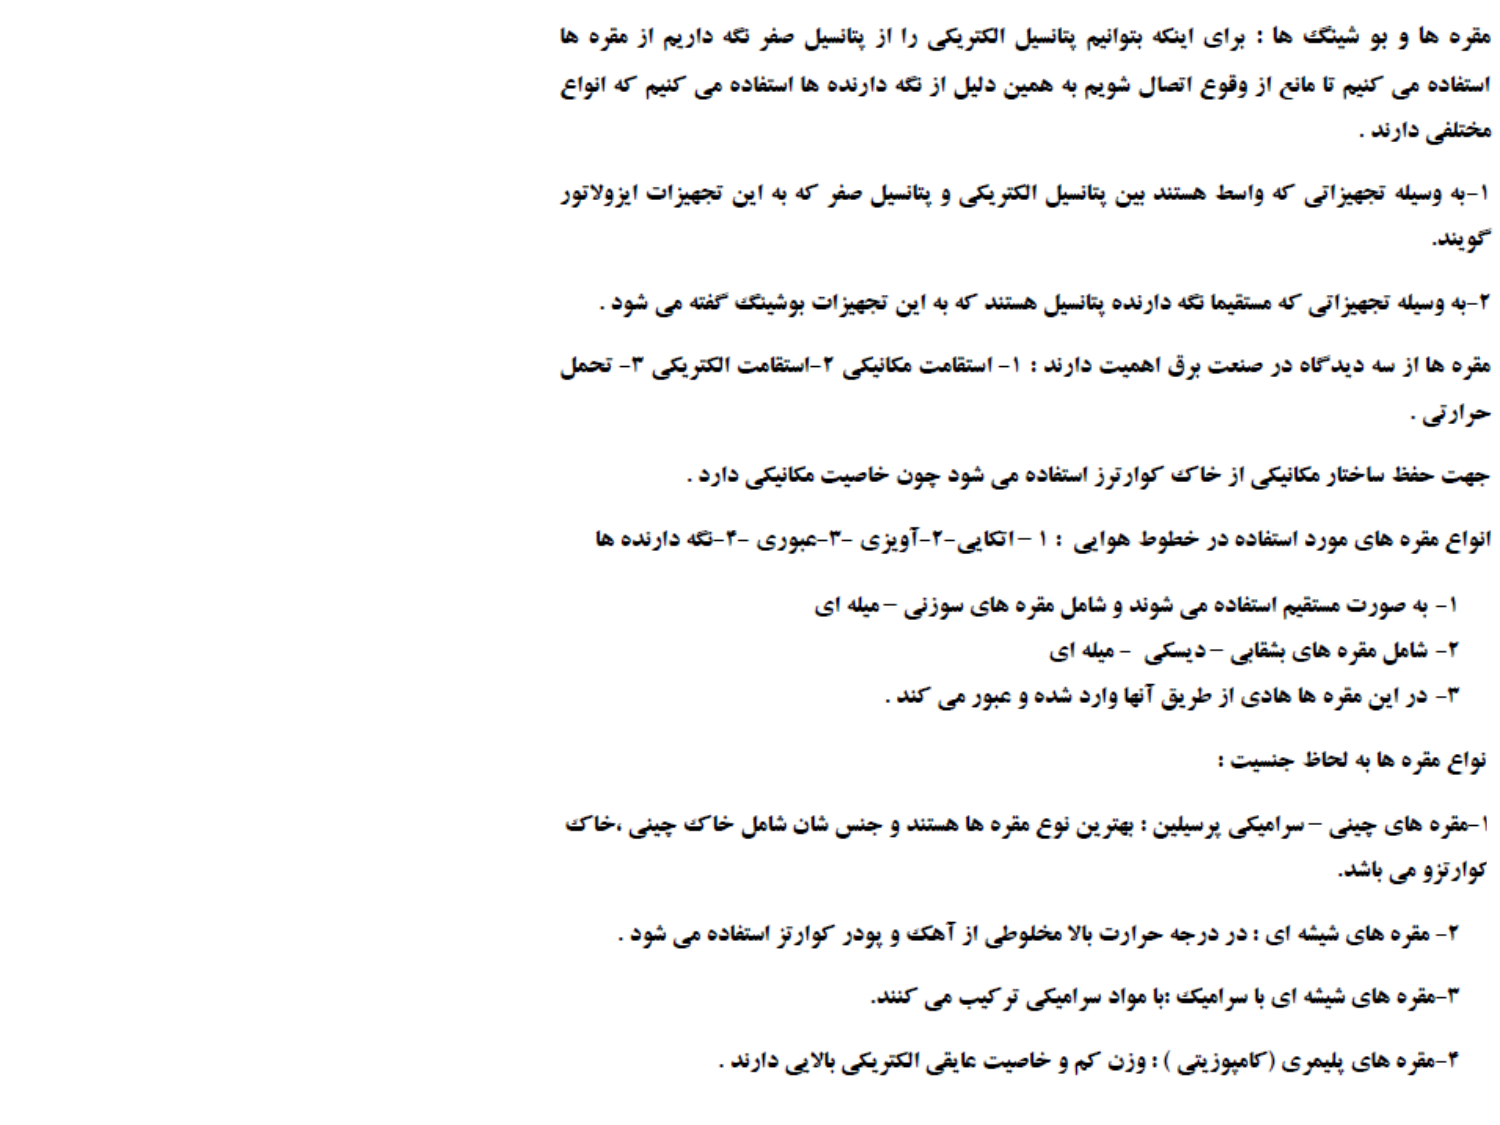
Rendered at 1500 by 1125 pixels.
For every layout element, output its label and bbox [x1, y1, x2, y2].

picture [544, 12, 1500, 1112]
